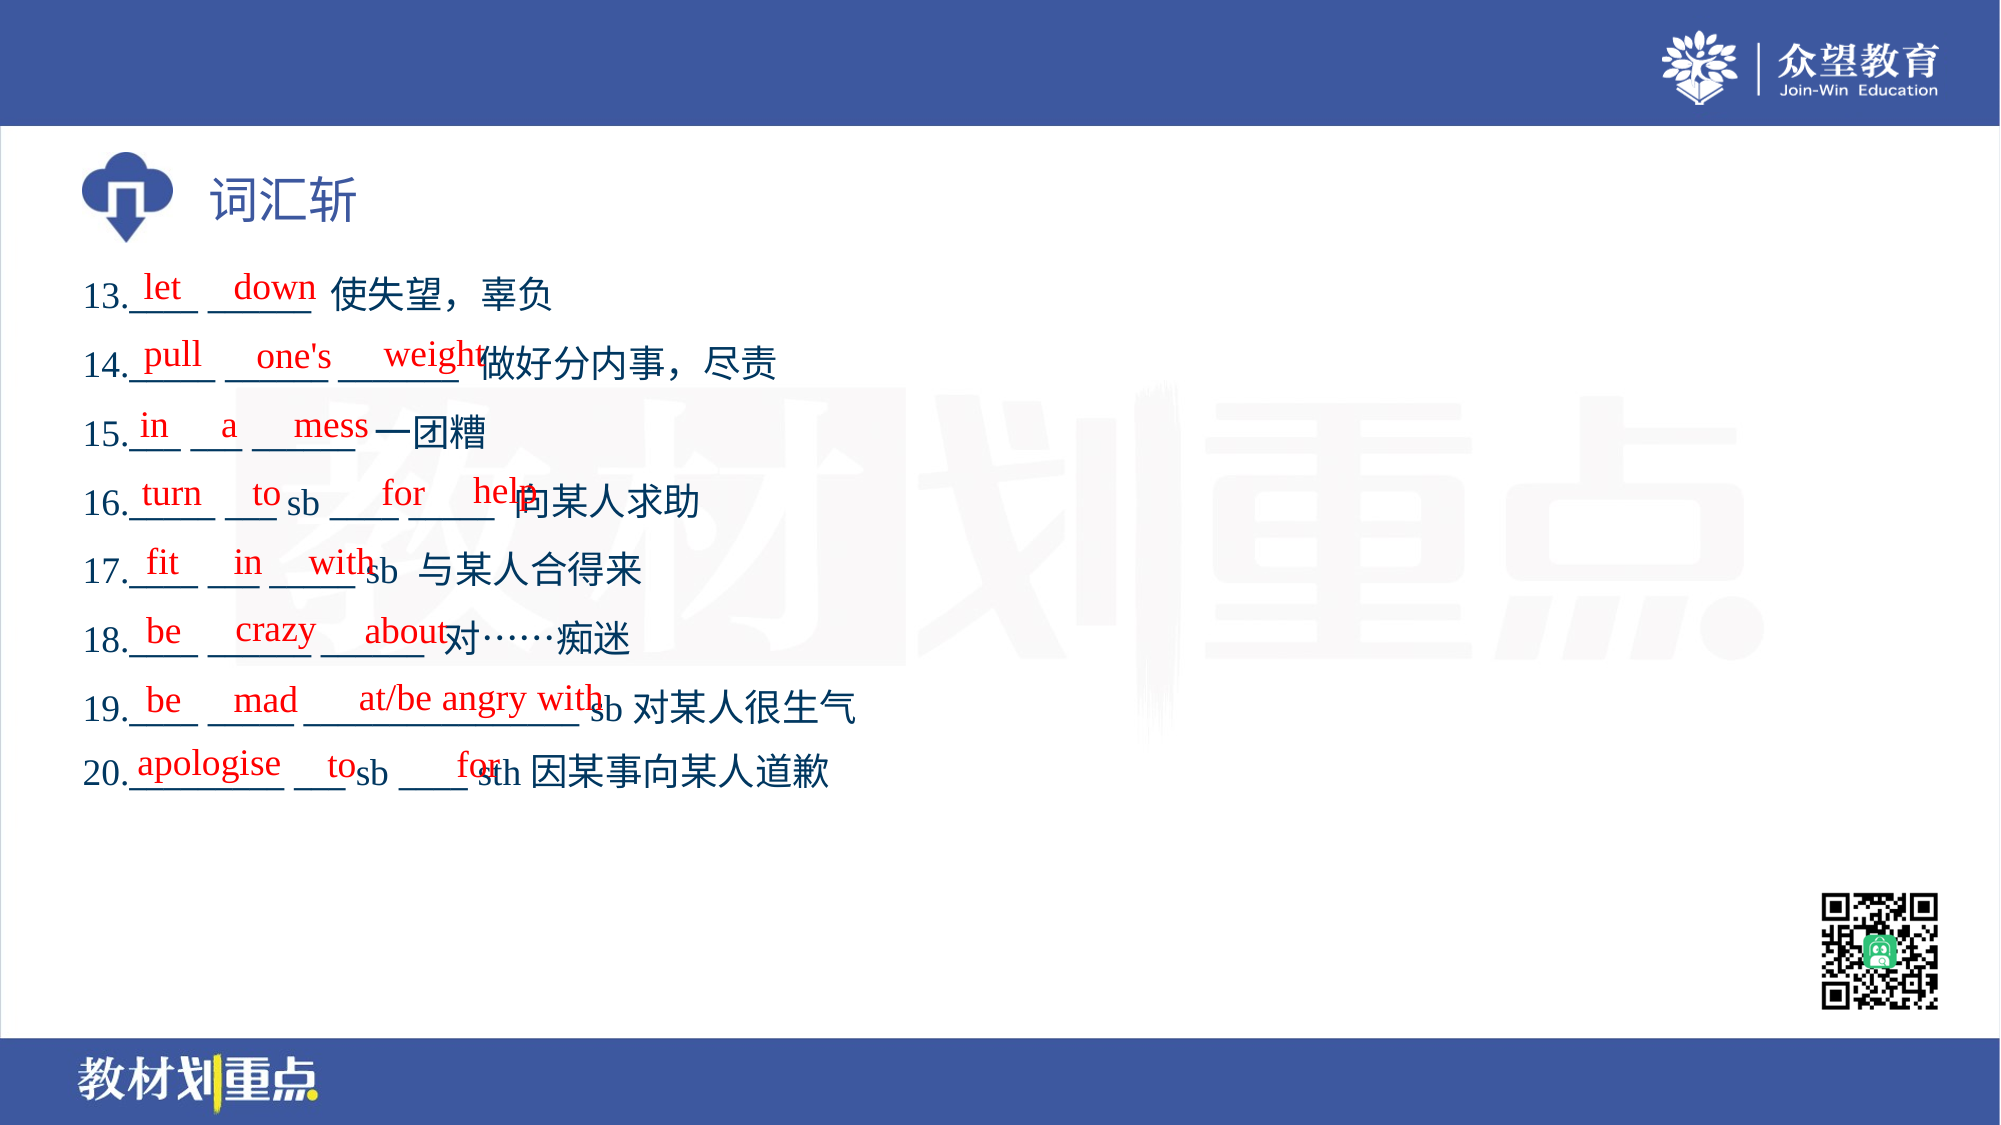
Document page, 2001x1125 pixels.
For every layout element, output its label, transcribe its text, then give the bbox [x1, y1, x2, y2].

text_box for [442, 720, 514, 779]
text_box in [219, 517, 277, 576]
text_box about [351, 586, 462, 645]
text_box with [294, 517, 389, 576]
text_box apologise [124, 718, 296, 777]
text_box down [219, 242, 331, 301]
text_box mess [280, 379, 383, 439]
text_box fit [132, 517, 193, 576]
text_box at/be angry with [336, 652, 627, 711]
text_box weight [369, 309, 500, 368]
text_box a [207, 379, 252, 439]
text_box 13.____ ______ 使失望，辜负 14._____ ______ _______ 做好分内事，尽责 15.___ ___ ______ 一团糟 16._____ ___ sb ____ _____ 向某人求助 17.____ ___ _____ sb 与某人合得来 18.____ ______ ______ 对……痴迷 19.____ _____ ________________ sb对某人很生气 20._________ ___ sb ____ sth因某事向某人道歉 [82, 247, 1817, 787]
text_box help [459, 446, 552, 505]
text_box to [238, 448, 296, 507]
text_box to [313, 720, 371, 779]
text_box crazy [221, 584, 331, 643]
picture [0, 0, 2000, 1125]
text_box be [132, 586, 196, 645]
text_box for [367, 448, 439, 507]
text_box pull [130, 309, 216, 368]
text_box be [132, 654, 196, 713]
text_box turn [128, 448, 216, 507]
text_box one's [242, 311, 346, 370]
text_box let [130, 242, 196, 301]
text_box mad [219, 654, 312, 713]
text_box in [126, 379, 183, 439]
